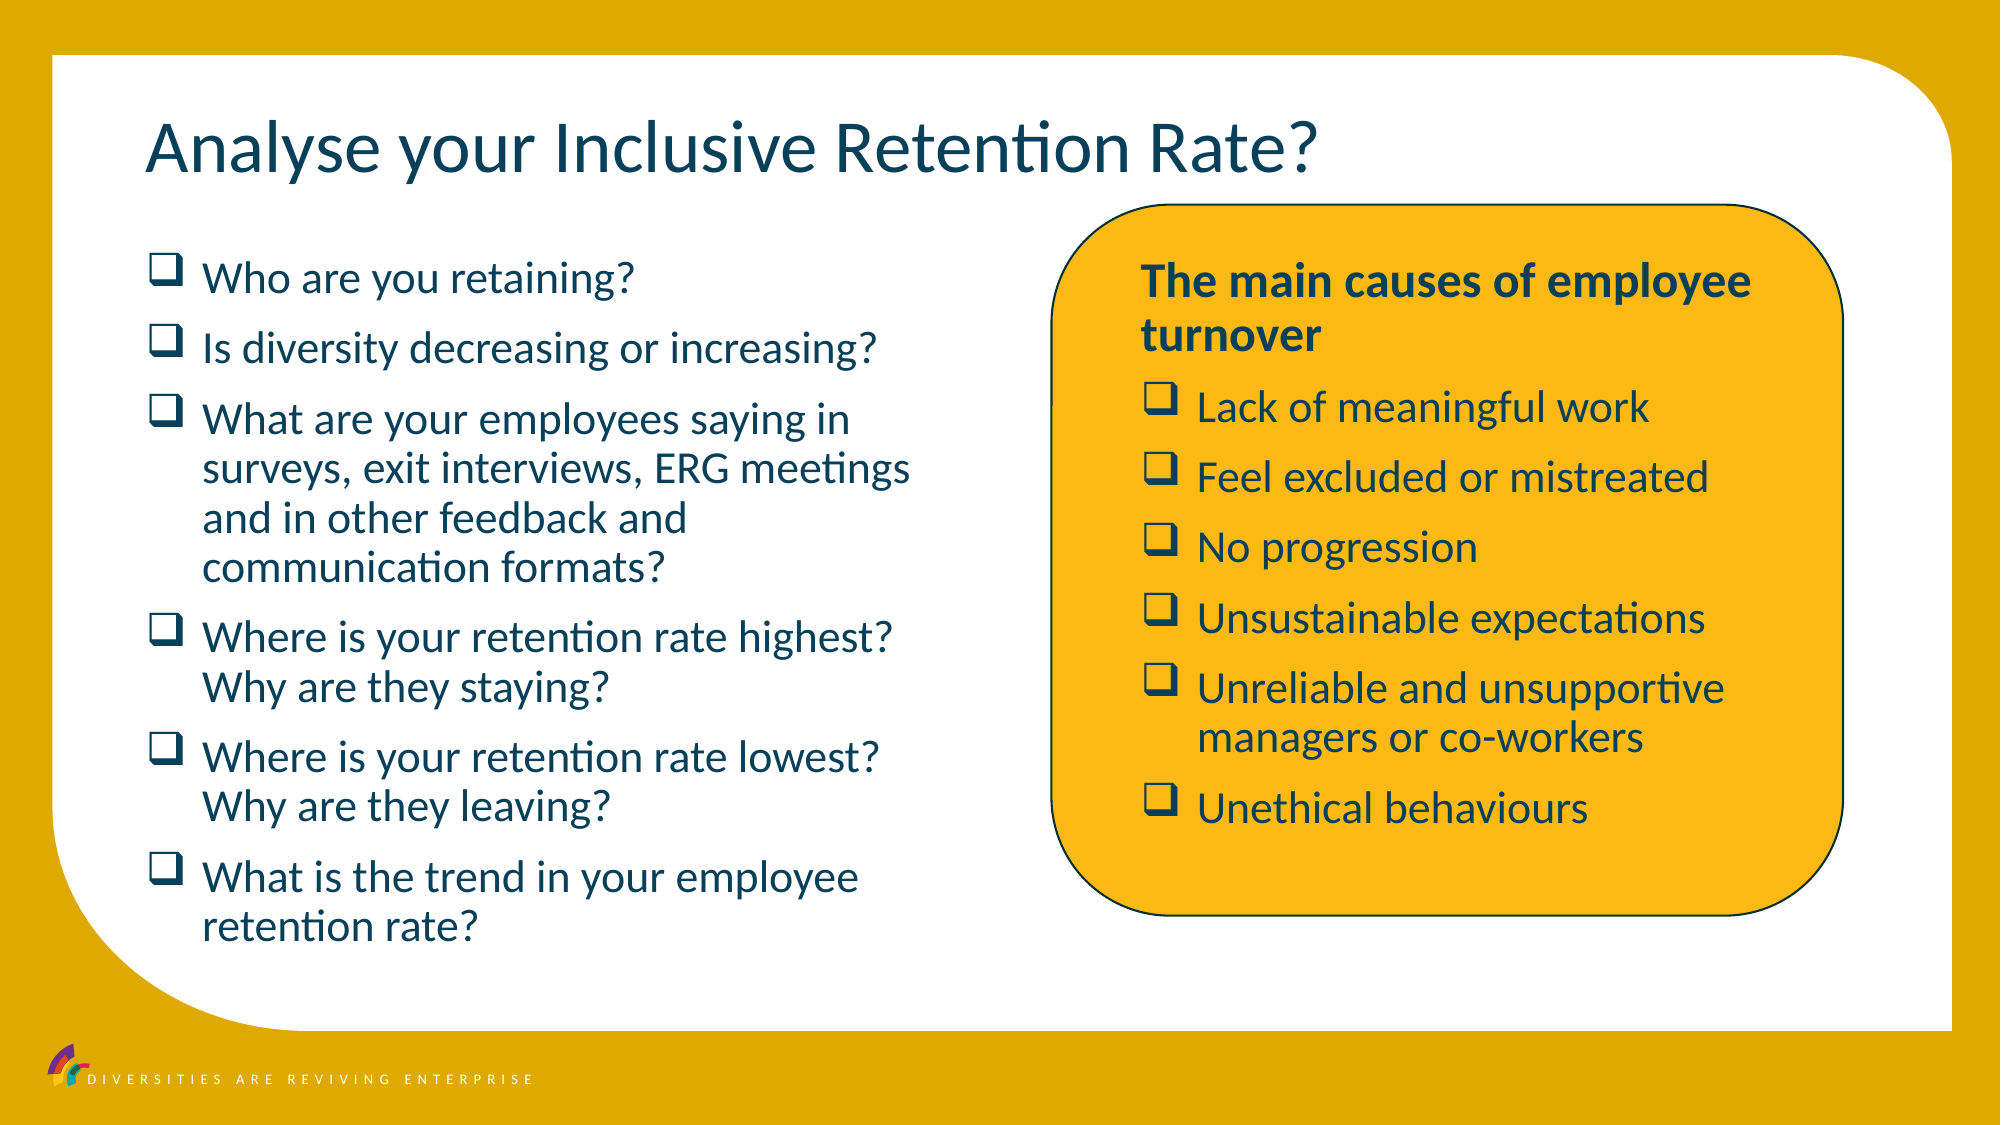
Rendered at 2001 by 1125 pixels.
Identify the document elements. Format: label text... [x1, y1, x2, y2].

text_box [1050, 232, 1816, 917]
list Analyse your Inclusive Retention Rate? [130, 99, 1869, 232]
list Who are you retaining? Is diversity decreasing or increasing? What are your employees saying in surveys, exit interviews, ERG meetings and in other feedback and communication formats? Where is your retention rate highest? Why are they staying? Where is your retention rate lowest? Why are they leaving? What is the trend in your employee retention rate? [130, 246, 963, 879]
text_box The main causes of employee turnover Lack of meaningful work Feel excluded or mistreated No progression Unsustainable expectations Unreliable and unsupportive managers or co-workers Unethical behaviours [1125, 246, 1844, 879]
